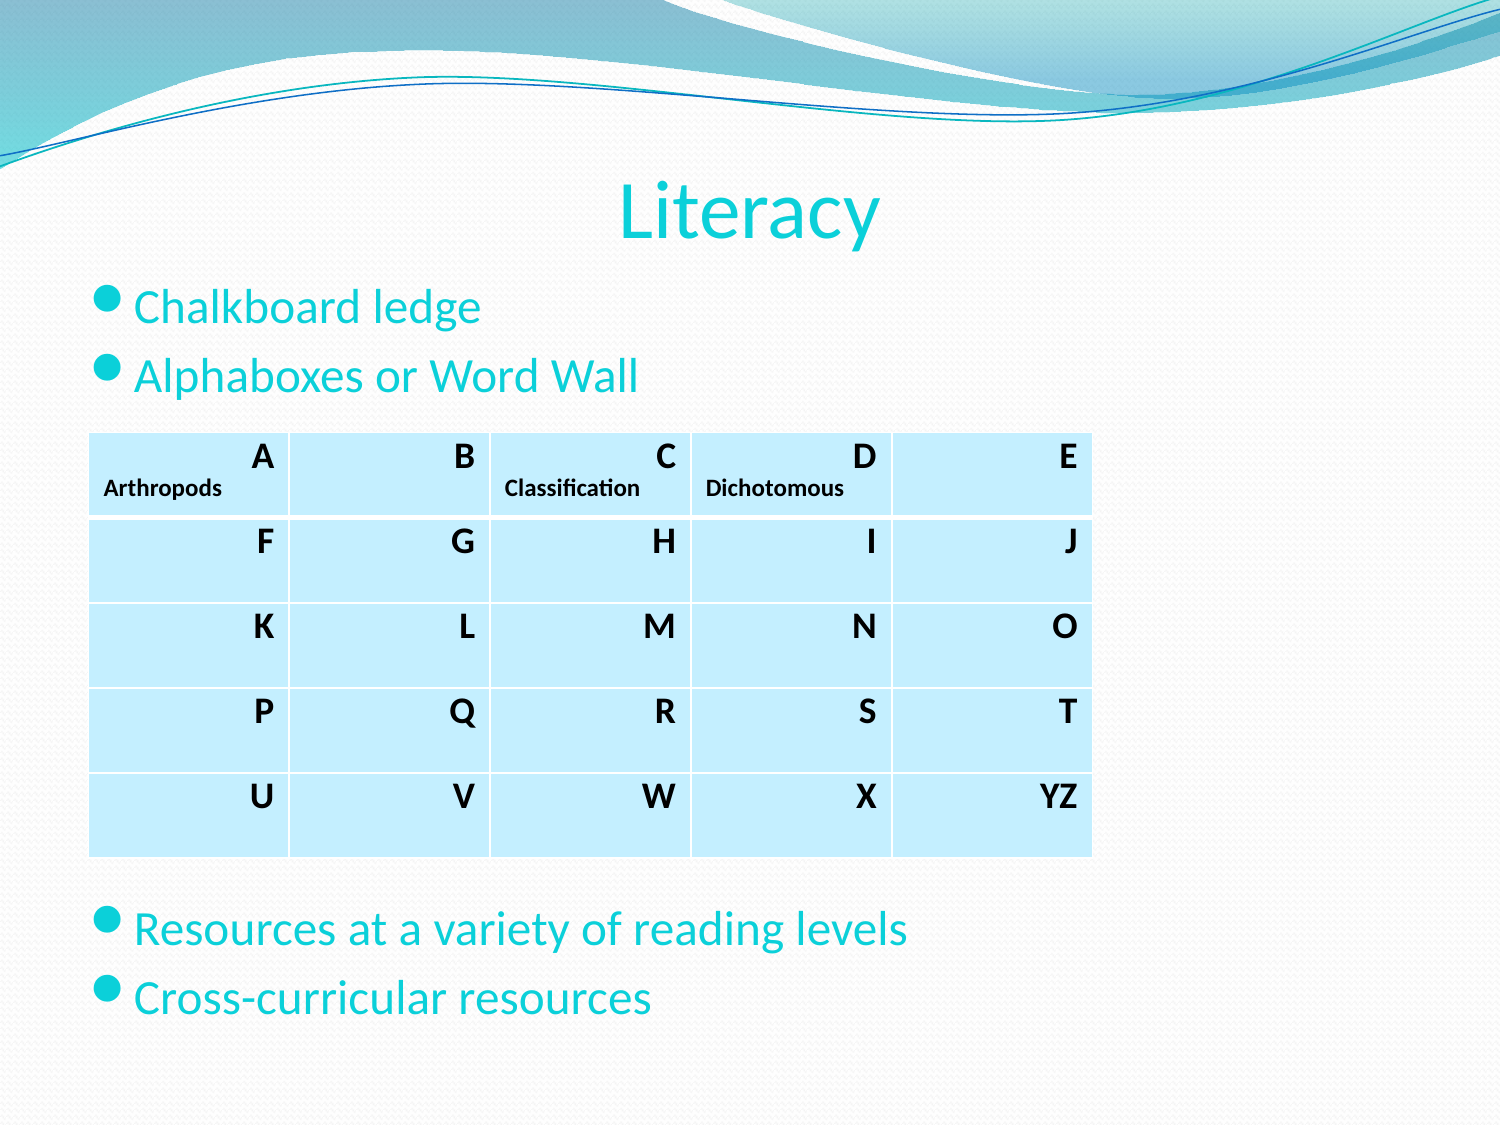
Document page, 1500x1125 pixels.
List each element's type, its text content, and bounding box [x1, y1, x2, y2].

table_cell G [290, 520, 489, 602]
table_header C Classification [491, 433, 690, 515]
title Literacy [75, 115, 1425, 256]
table_cell U [89, 774, 288, 857]
table_cell L [290, 604, 489, 687]
table_cell Q [290, 689, 489, 772]
table_cell K [89, 604, 288, 687]
table_header D Dichotomous [692, 433, 891, 515]
table_cell O [893, 604, 1092, 687]
table_cell H [491, 520, 690, 602]
table_cell F [89, 520, 288, 602]
table_cell R [491, 689, 690, 772]
list Chalkboard ledge Alphaboxes or Word Wall Resources at a variety of reading levels Cross-curricular resources [75, 267, 1425, 1038]
table_cell X [692, 774, 891, 857]
table_cell N [692, 604, 891, 687]
table_cell V [290, 774, 489, 857]
table_cell M [491, 604, 690, 687]
table_cell J [893, 520, 1092, 602]
table_cell P [89, 689, 288, 772]
table_cell T [893, 689, 1092, 772]
table_header B [290, 433, 489, 515]
table_header E [893, 433, 1092, 515]
table_header A Arthropods [89, 433, 288, 515]
table_cell YZ [893, 774, 1092, 857]
table_cell W [491, 774, 690, 857]
table_cell I [692, 520, 891, 602]
table_cell S [692, 689, 891, 772]
